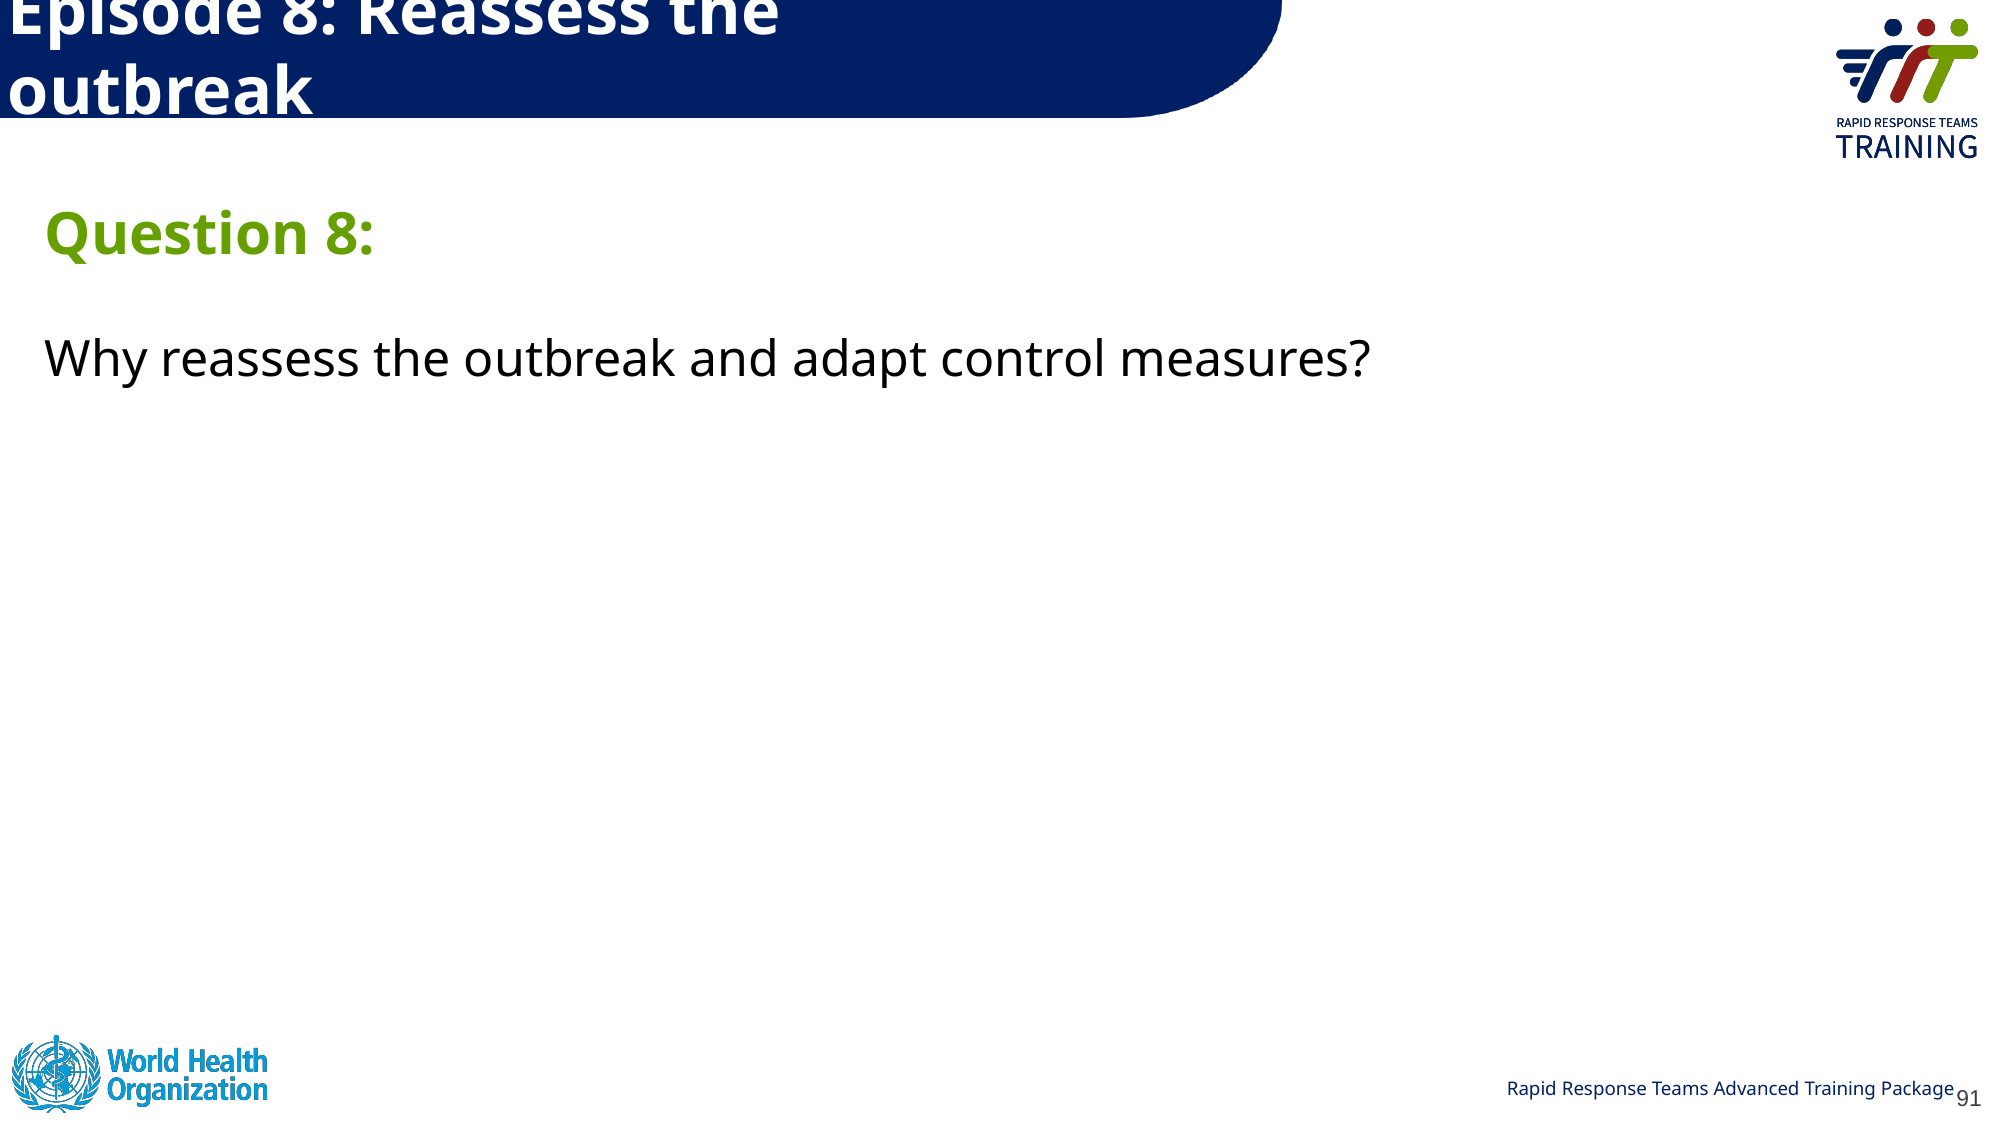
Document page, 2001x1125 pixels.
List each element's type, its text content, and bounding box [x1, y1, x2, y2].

picture [12, 1035, 54, 1068]
picture [36, 1088, 78, 1105]
picture [59, 1035, 267, 1113]
picture [40, 1062, 47, 1070]
picture [1835, 19, 1978, 167]
picture [71, 1053, 90, 1091]
picture [22, 1062, 26, 1077]
picture [1107, 0, 1282, 118]
picture [50, 1108, 62, 1113]
picture [12, 1083, 48, 1113]
picture [34, 1054, 43, 1078]
picture [46, 1056, 54, 1062]
picture [24, 1054, 36, 1087]
title Episode 8: Reassess the outbreak [0, 0, 1107, 216]
list Question 8: Why reassess the outbreak and adapt control measures? [36, 196, 1932, 971]
picture [30, 1083, 37, 1091]
